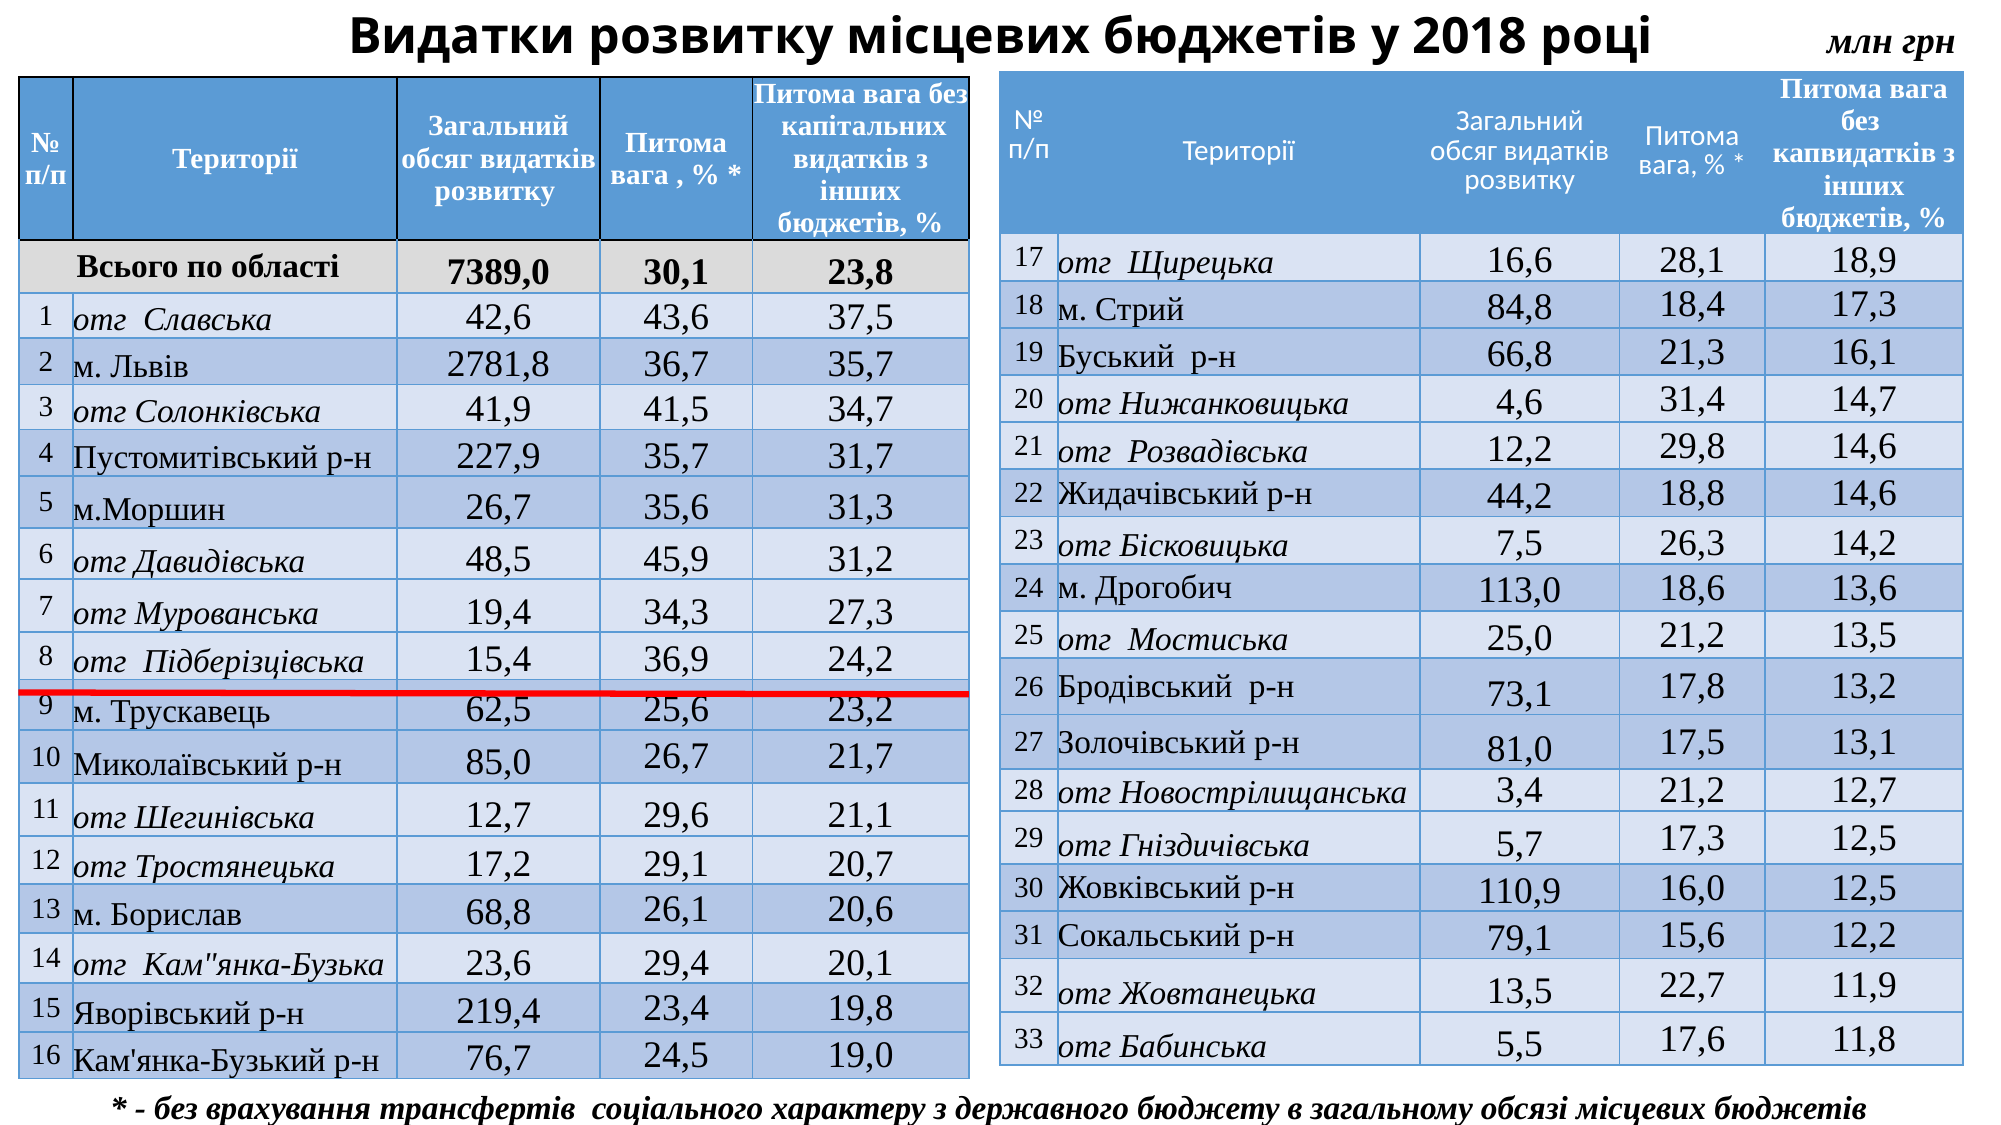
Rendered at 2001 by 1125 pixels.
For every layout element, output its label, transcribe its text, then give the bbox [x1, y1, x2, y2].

table_cell 27 [1001, 715, 1057, 768]
table_cell отг Мурованська [74, 580, 396, 631]
table_cell отг Нижанковицька [1059, 376, 1419, 421]
table_cell 3,4 [1421, 770, 1619, 810]
table_cell 6 [20, 529, 72, 578]
text_box Видатки розвитку місцевих бюджетів у 2018 році [17, 10, 1984, 57]
table_cell м. Трускавець [74, 696, 396, 729]
table_cell Кам'янка-Бузький р-н [74, 1033, 396, 1078]
table_cell Бродiвський р-н [1059, 659, 1419, 714]
table_cell 26,1 [601, 885, 752, 932]
table_header Питома вага без капвидатків з інших бюджетів, % [1766, 73, 1962, 233]
table_cell отг Тростянецька [74, 837, 396, 883]
table_cell м. Стрий [1059, 282, 1419, 327]
table_cell 8 [20, 633, 72, 679]
table_header Питома вага без капітальних видатків з інших бюджетів, % [753, 78, 968, 239]
table_cell 14,7 [1766, 376, 1962, 421]
table_cell 31,7 [753, 430, 968, 475]
table_cell 34,7 [753, 385, 968, 429]
table_cell 11,9 [1766, 959, 1962, 1011]
table_cell 31,4 [1620, 376, 1764, 421]
table_cell 26,7 [398, 477, 599, 527]
table_cell 23,2 [753, 680, 968, 691]
table_cell 7,5 [1421, 517, 1619, 563]
table_header Території [1059, 73, 1419, 233]
table_cell 13 [20, 885, 72, 932]
table_cell 18,4 [1620, 282, 1764, 327]
table_cell 12,2 [1421, 423, 1619, 468]
table_cell 13,1 [1766, 715, 1962, 768]
table_cell Жидачiвський р-н [1059, 470, 1419, 516]
table_cell 11 [20, 784, 72, 835]
table_cell 21,1 [753, 784, 968, 835]
table_cell отг Бiсковицька [1059, 517, 1419, 563]
table_cell 35,6 [601, 477, 752, 527]
table_cell 13,6 [1766, 565, 1962, 610]
table_cell 45,9 [601, 529, 752, 578]
table_cell 36,7 [601, 339, 752, 384]
table_cell 10 [20, 731, 72, 782]
table_cell 17 [1001, 234, 1057, 280]
table_cell 16,0 [1620, 865, 1764, 910]
table_header Загальний обсяг видатків розвитку [1421, 73, 1619, 233]
table_cell 21,2 [1620, 770, 1764, 810]
table_cell 30,1 [601, 241, 752, 292]
table_cell 29,8 [1620, 423, 1764, 468]
table_cell Золочiвський р-н [1059, 715, 1419, 768]
table_cell отг Новострiлищанська [1059, 770, 1419, 810]
text_box млн грн [1799, 16, 1983, 61]
table_cell 48,5 [398, 529, 599, 578]
table_cell отг Підберізцівська [74, 633, 396, 679]
table_cell 113,0 [1421, 565, 1619, 610]
table_cell 32 [1001, 959, 1057, 1011]
table_cell 2 [20, 339, 72, 384]
table_cell 2781,8 [398, 339, 599, 384]
table_cell 26,3 [1620, 517, 1764, 563]
table_cell 68,8 [398, 885, 599, 932]
table_cell 16,6 [1421, 234, 1619, 280]
table_cell 29 [1001, 812, 1057, 863]
table_cell 17,5 [1620, 715, 1764, 768]
table_cell 29,1 [601, 837, 752, 883]
table_cell 33 [1001, 1013, 1057, 1064]
table_cell 85,0 [398, 731, 599, 782]
table_cell 14,6 [1766, 470, 1962, 516]
table_header № п/п [1001, 73, 1057, 233]
table_cell 36,9 [601, 633, 752, 679]
table_cell 34,3 [601, 580, 752, 631]
table_cell 28,1 [1620, 234, 1764, 280]
table_cell отг Кам"янка-Бузька [74, 934, 396, 982]
table_cell 84,8 [1421, 282, 1619, 327]
table_cell 20,7 [753, 837, 968, 883]
table_cell 14,6 [1766, 423, 1962, 468]
table_cell Сокальський р-н [1059, 912, 1419, 958]
table_cell 4,6 [1421, 376, 1619, 421]
table_cell 19,0 [753, 1033, 968, 1078]
table_cell 14 [20, 934, 72, 982]
table_header Загальний обсяг видатків розвитку [398, 78, 599, 239]
table_cell 79,1 [1421, 912, 1619, 958]
table_cell 219,4 [398, 984, 599, 1031]
table_cell отг Щирецька [1059, 234, 1419, 280]
table_cell Миколаївський р-н [74, 731, 396, 782]
table_cell 30 [1001, 865, 1057, 910]
table_cell 9 [20, 696, 72, 729]
table_cell 42,6 [398, 294, 599, 337]
table_cell 17,3 [1766, 282, 1962, 327]
table_cell 16 [20, 1033, 72, 1078]
table_cell 23,6 [398, 934, 599, 982]
table_cell 25,6 [601, 697, 752, 729]
table_cell 18,9 [1766, 234, 1962, 280]
table_cell 16,1 [1766, 329, 1962, 374]
table_cell 3 [20, 385, 72, 429]
table_cell 18,6 [1620, 565, 1764, 610]
table_cell 24 [1001, 565, 1057, 610]
table_cell 227,9 [398, 430, 599, 475]
table_cell 76,7 [398, 1033, 599, 1078]
table_cell 73,1 [1421, 659, 1619, 714]
table_cell 4 [20, 430, 72, 475]
table_cell 35,7 [753, 339, 968, 384]
table_cell отг Шегинівська [74, 784, 396, 835]
table_cell 25,0 [1421, 612, 1619, 657]
table_cell 20 [1001, 376, 1057, 421]
table_cell 28 [1001, 770, 1057, 810]
table_cell 27,3 [753, 580, 968, 631]
table_cell 7389,0 [398, 241, 599, 292]
table_cell 15,4 [398, 633, 599, 679]
table_cell 15 [20, 984, 72, 1031]
table_cell 13,2 [1766, 659, 1962, 714]
table_cell отг Бабинська [1059, 1013, 1419, 1064]
table_cell 20,6 [753, 885, 968, 932]
table_cell 23,2 [753, 698, 968, 729]
table_cell 19,4 [398, 580, 599, 631]
table_cell 62,5 [398, 680, 599, 690]
table_cell 41,9 [398, 385, 599, 429]
table_cell 21,7 [753, 731, 968, 782]
table_cell Буський р-н [1059, 329, 1419, 374]
table_cell м. Трускавець [74, 680, 396, 690]
table_cell Пустомитiвський р-н [74, 430, 396, 475]
table_cell 31,2 [753, 529, 968, 578]
table_cell 21,3 [1620, 329, 1764, 374]
table_cell 37,5 [753, 294, 968, 337]
table_cell 18 [1001, 282, 1057, 327]
table_cell 43,6 [601, 294, 752, 337]
table_cell 22,7 [1620, 959, 1764, 1011]
table_cell 12,7 [1766, 770, 1962, 810]
table_cell 22 [1001, 470, 1057, 516]
table_cell 23,4 [601, 984, 752, 1031]
table_cell Жовкiвський р-н [1059, 865, 1419, 910]
table_header № п/п [20, 78, 72, 239]
table_cell 12,7 [398, 784, 599, 835]
table_header Питома вага , % * [601, 78, 752, 239]
table_cell 20,1 [753, 934, 968, 982]
table_cell Всього по області [20, 241, 396, 292]
table_cell 26 [1001, 659, 1057, 714]
table_cell 17,2 [398, 837, 599, 883]
table_cell 35,7 [601, 430, 752, 475]
table_header Питома вага, % * [1620, 73, 1764, 233]
table_cell отг Солонківська [74, 385, 396, 429]
table_cell 41,5 [601, 385, 752, 429]
table_cell 11,8 [1766, 1013, 1962, 1064]
table_cell 12,5 [1766, 812, 1962, 863]
table_cell 31 [1001, 912, 1057, 958]
table_cell 23,8 [753, 241, 968, 292]
table_cell 24,2 [753, 633, 968, 679]
table_cell 21,2 [1620, 612, 1764, 657]
table_cell 26,7 [601, 731, 752, 782]
table_cell 13,5 [1766, 612, 1962, 657]
table_cell отг Розвадівська [1059, 423, 1419, 468]
table_cell 17,8 [1620, 659, 1764, 714]
table_cell 12,5 [1766, 865, 1962, 910]
table_cell 12 [20, 837, 72, 883]
table_cell 18,8 [1620, 470, 1764, 516]
table_cell отг Мостиська [1059, 612, 1419, 657]
table_cell 23 [1001, 517, 1057, 563]
table_cell отг Жовтанецька [1059, 959, 1419, 1011]
table_cell 66,8 [1421, 329, 1619, 374]
table_cell 5,7 [1421, 812, 1619, 863]
table_header Території [74, 78, 396, 239]
table_cell м. Борислав [74, 885, 396, 932]
table_cell 24,5 [601, 1033, 752, 1078]
table_cell Яворiвський р-н [74, 984, 396, 1031]
table_cell 25 [1001, 612, 1057, 657]
table_cell 29,6 [601, 784, 752, 835]
table_cell отг Гнiздичiвська [1059, 812, 1419, 863]
table_cell 12,2 [1766, 912, 1962, 958]
table_cell м.Моршин [74, 477, 396, 527]
table_cell 17,3 [1620, 812, 1764, 863]
table_cell отг Давидівська [74, 529, 396, 578]
table_cell 110,9 [1421, 865, 1619, 910]
table_cell 44,2 [1421, 470, 1619, 516]
text_box * - без врахування трансфертів соціального характеру з державного бюджету в загальному обсязі місцевих бюджетів [0, 1092, 2000, 1125]
table_cell 9 [20, 680, 72, 689]
table_cell 7 [20, 580, 72, 631]
table_cell 5 [20, 477, 72, 527]
table_cell 15,6 [1620, 912, 1764, 958]
table_cell отг Славська [74, 294, 396, 337]
table_cell 81,0 [1421, 715, 1619, 768]
table_cell 21 [1001, 423, 1057, 468]
table_cell 62,5 [398, 697, 599, 729]
table_cell 14,2 [1766, 517, 1962, 563]
table_cell 19,8 [753, 984, 968, 1031]
table_cell м. Дрогобич [1059, 565, 1419, 610]
table_cell 19 [1001, 329, 1057, 374]
table_cell 31,3 [753, 477, 968, 527]
table_cell 29,4 [601, 934, 752, 982]
table_cell м. Львiв [74, 339, 396, 384]
table_cell 5,5 [1421, 1013, 1619, 1064]
table_cell 17,6 [1620, 1013, 1764, 1064]
table_cell 1 [20, 294, 72, 337]
table_cell 13,5 [1421, 959, 1619, 1011]
table_cell 25,6 [601, 680, 752, 690]
